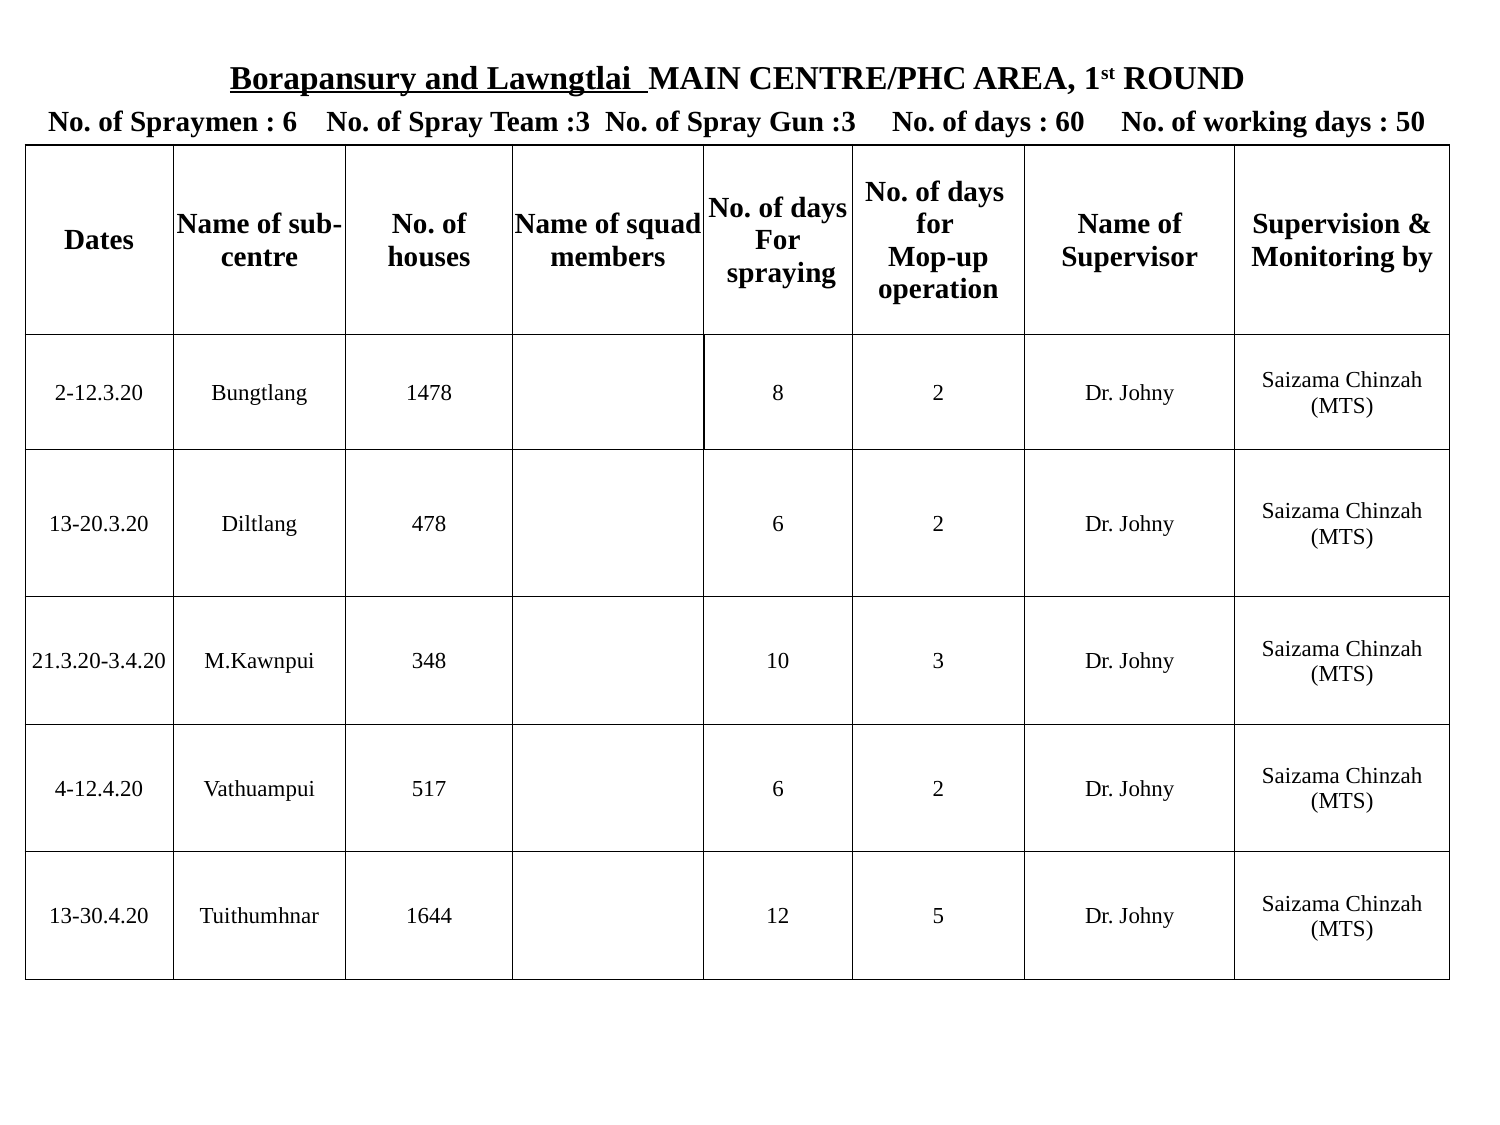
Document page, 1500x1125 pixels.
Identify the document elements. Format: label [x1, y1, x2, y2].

table_cell [25, 97, 1450, 144]
table_cell [1025, 852, 1234, 979]
table_cell [174, 146, 345, 334]
table_cell [1235, 852, 1449, 979]
table_cell [346, 146, 512, 334]
table_cell [346, 335, 512, 449]
table_cell [26, 450, 173, 596]
table_cell [853, 335, 1024, 449]
table_cell [26, 597, 173, 724]
table_cell [853, 725, 1024, 851]
table_cell [853, 597, 1024, 724]
table_cell [513, 725, 703, 851]
table_cell [513, 450, 703, 596]
table_cell [26, 335, 173, 449]
table_cell [346, 852, 512, 979]
table_cell [1235, 597, 1449, 724]
table_cell [1235, 450, 1449, 596]
table_cell [513, 597, 703, 724]
table_cell [853, 146, 1024, 334]
table_header [25, 38, 1450, 97]
table_cell [853, 852, 1024, 979]
table_cell [174, 725, 345, 851]
table_cell [346, 450, 512, 596]
table_cell [513, 335, 703, 449]
table_cell [346, 597, 512, 724]
table_cell [1235, 146, 1449, 334]
table_cell [174, 597, 345, 724]
table_cell [1025, 335, 1234, 449]
table_cell [26, 852, 173, 979]
table_cell [26, 146, 173, 334]
table_cell [1025, 597, 1234, 724]
table_cell [1025, 725, 1234, 851]
table_cell [1025, 146, 1234, 334]
table_cell [1235, 725, 1449, 851]
table_cell [174, 335, 345, 449]
table_cell [346, 725, 512, 851]
table_cell [174, 450, 345, 596]
table_cell [704, 450, 852, 596]
table_cell [704, 852, 852, 979]
table_cell [704, 597, 852, 724]
table_cell [513, 852, 703, 979]
table_cell [853, 450, 1024, 596]
table_cell [26, 725, 173, 851]
table_cell [1025, 450, 1234, 596]
table_cell [705, 335, 852, 449]
table_cell [704, 146, 852, 334]
table_cell [1235, 335, 1449, 449]
table_cell [174, 852, 345, 979]
table_cell [513, 146, 703, 334]
table_cell [704, 725, 852, 851]
